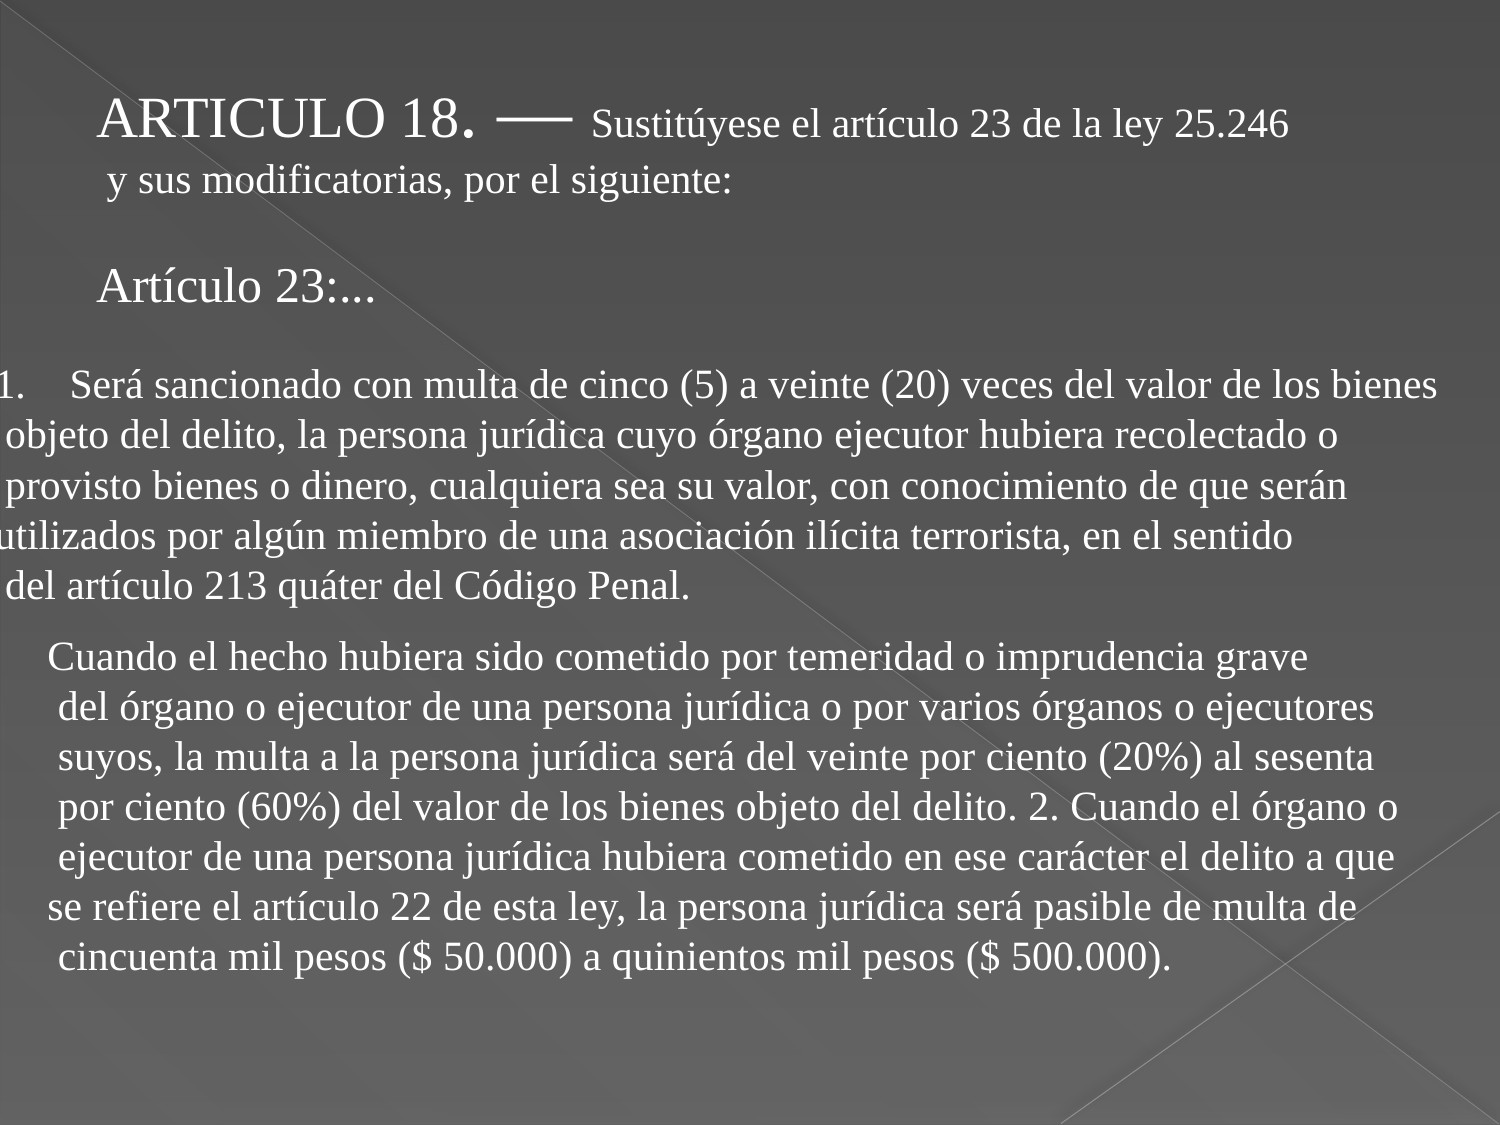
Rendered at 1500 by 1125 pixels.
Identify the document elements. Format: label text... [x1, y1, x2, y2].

text_box ARTICULO 18. — Sustitúyese el artículo 23 de la ley 25.246 y sus modificatorias, por el siguiente: Artículo 23:... [81, 54, 1306, 349]
text_box Será sancionado con multa de cinco (5) a veinte (20) veces del valor de los bienes objeto del delito, la persona jurídica cuyo órgano ejecutor hubiera recolectado o provisto bienes o dinero, cualquiera sea su valor, con conocimiento de que serán utilizados por algún miembro de una asociación ilícita terrorista, en el sentido del artículo 213 quáter del Código Penal. [0, 349, 1500, 755]
text_box Cuando el hecho hubiera sido cometido por temeridad o imprudencia grave del órgano o ejecutor de una persona jurídica o por varios órganos o ejecutores suyos, la multa a la persona jurídica será del veinte por ciento (20%) al sesenta por ciento (60%) del valor de los bienes objeto del delito. 2. Cuando el órgano o ejecutor de una persona jurídica hubiera cometido en ese carácter el delito a que se refiere el artículo 22 de esta ley, la persona jurídica será pasible de multa de cincuenta mil pesos ($ 50.000) a quinientos mil pesos ($ 500.000). [32, 621, 1422, 1077]
